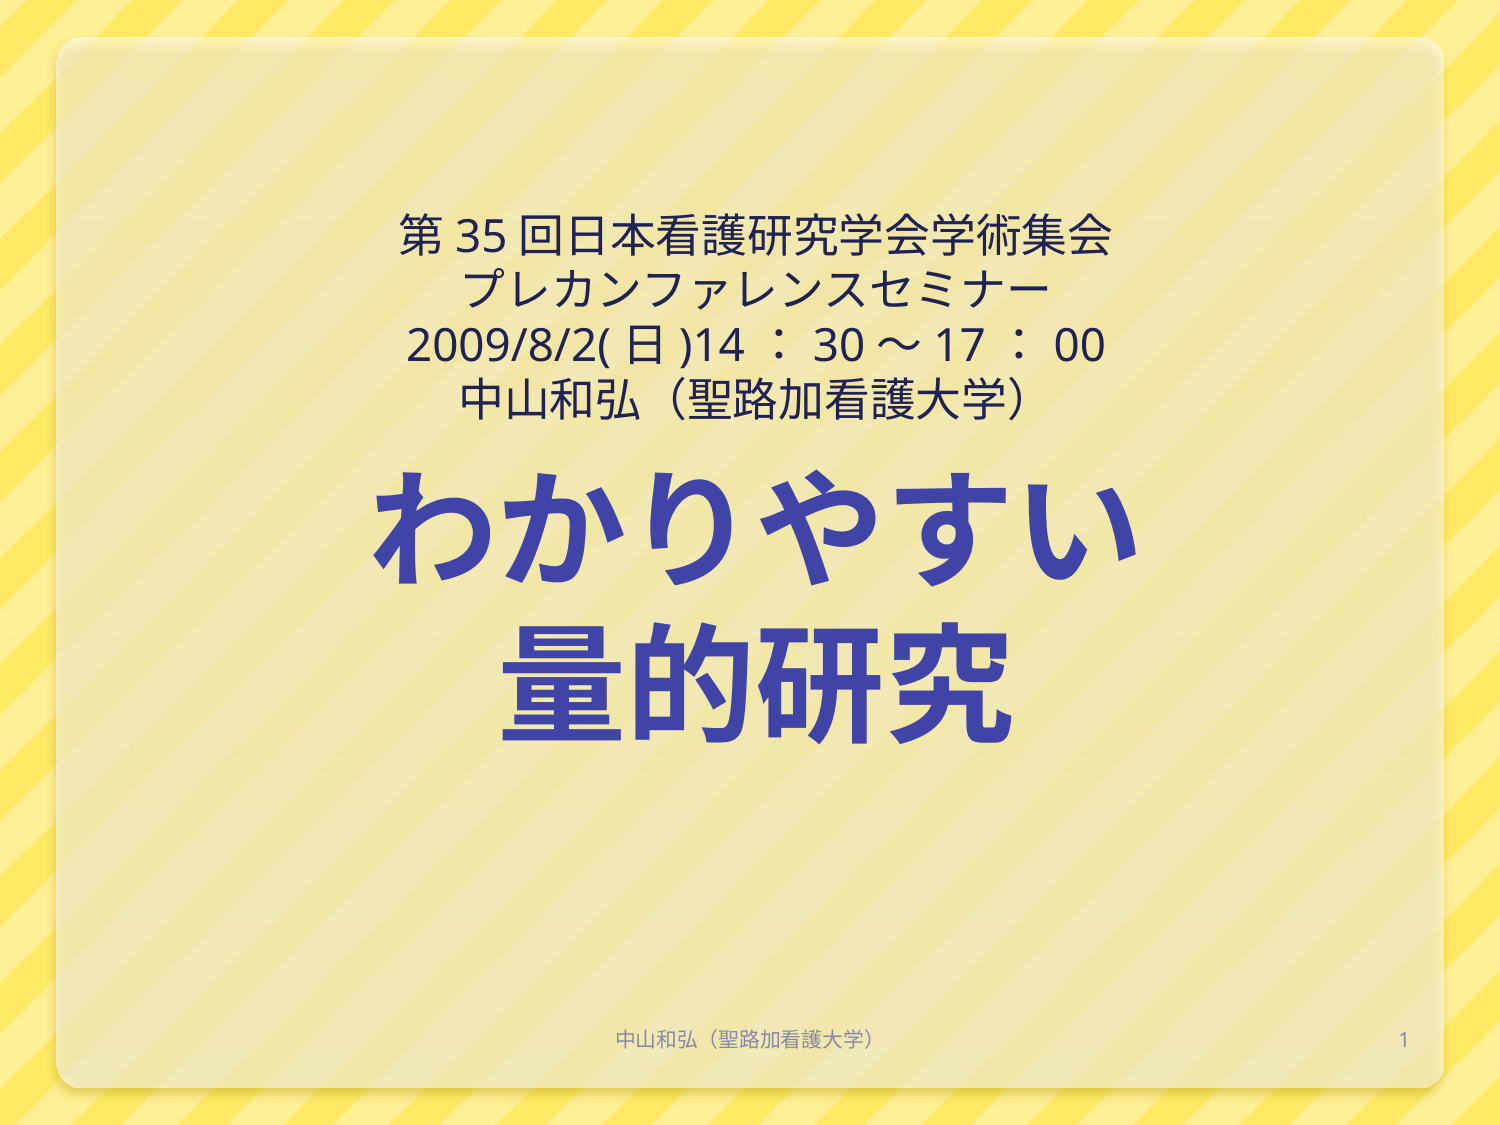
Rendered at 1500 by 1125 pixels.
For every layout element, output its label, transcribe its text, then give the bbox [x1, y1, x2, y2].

slide_number 1 [1074, 1019, 1425, 1080]
title わかりやすい 量的研究 [118, 441, 1394, 951]
subtitle 第35回日本看護研究学会学術集会 プレカンファレンスセミナー 2009/8/2(日)14：30～17：00 中山和弘（聖路加看護大学） [118, 186, 1394, 434]
text_box ｒ2 [0, 0, 1500, 1125]
footer 中山和弘（聖路加看護大学） [512, 1019, 988, 1080]
